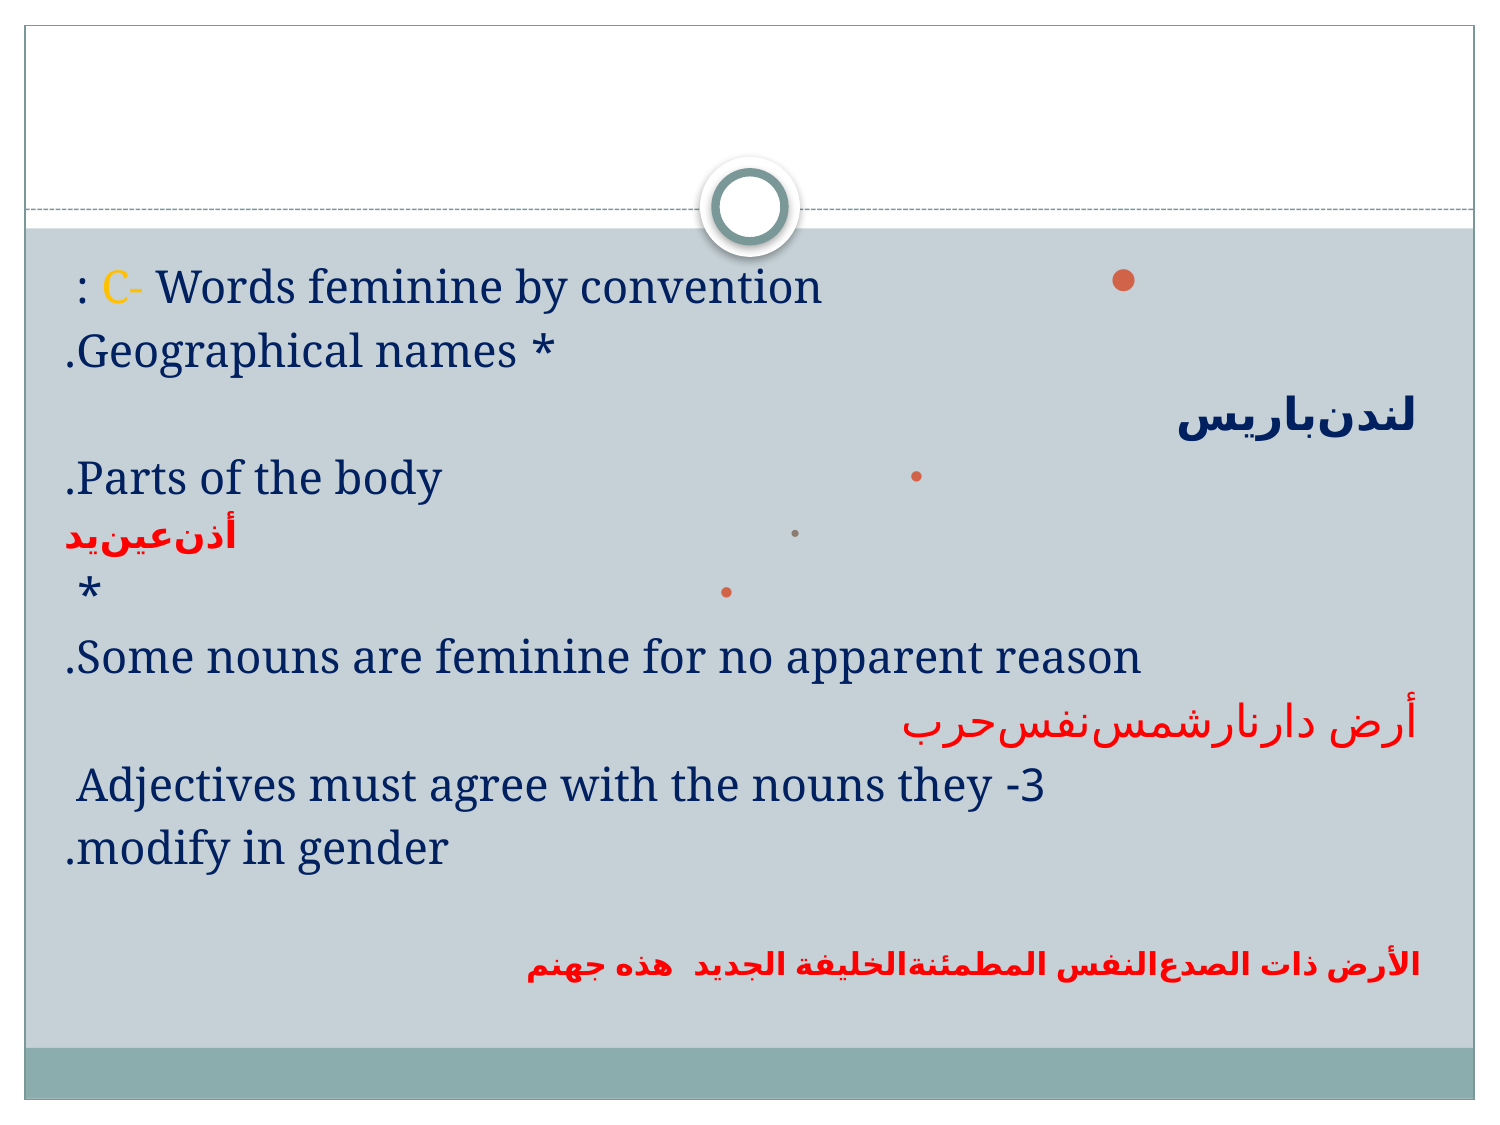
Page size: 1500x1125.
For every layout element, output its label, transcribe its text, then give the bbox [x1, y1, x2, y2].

list C- Words feminine by convention : * Geographical names. لندن باريس Parts of the body. أذن عين يد * Some nouns are feminine for no apparent reason. أرض دار نار شمس نفس حرب 3- Adjectives must agree with the nouns they modify in gender. الأرض ذات الصدع النفس المطمئنة الخليفة الجديد هذه جهنم [49, 250, 1445, 1001]
